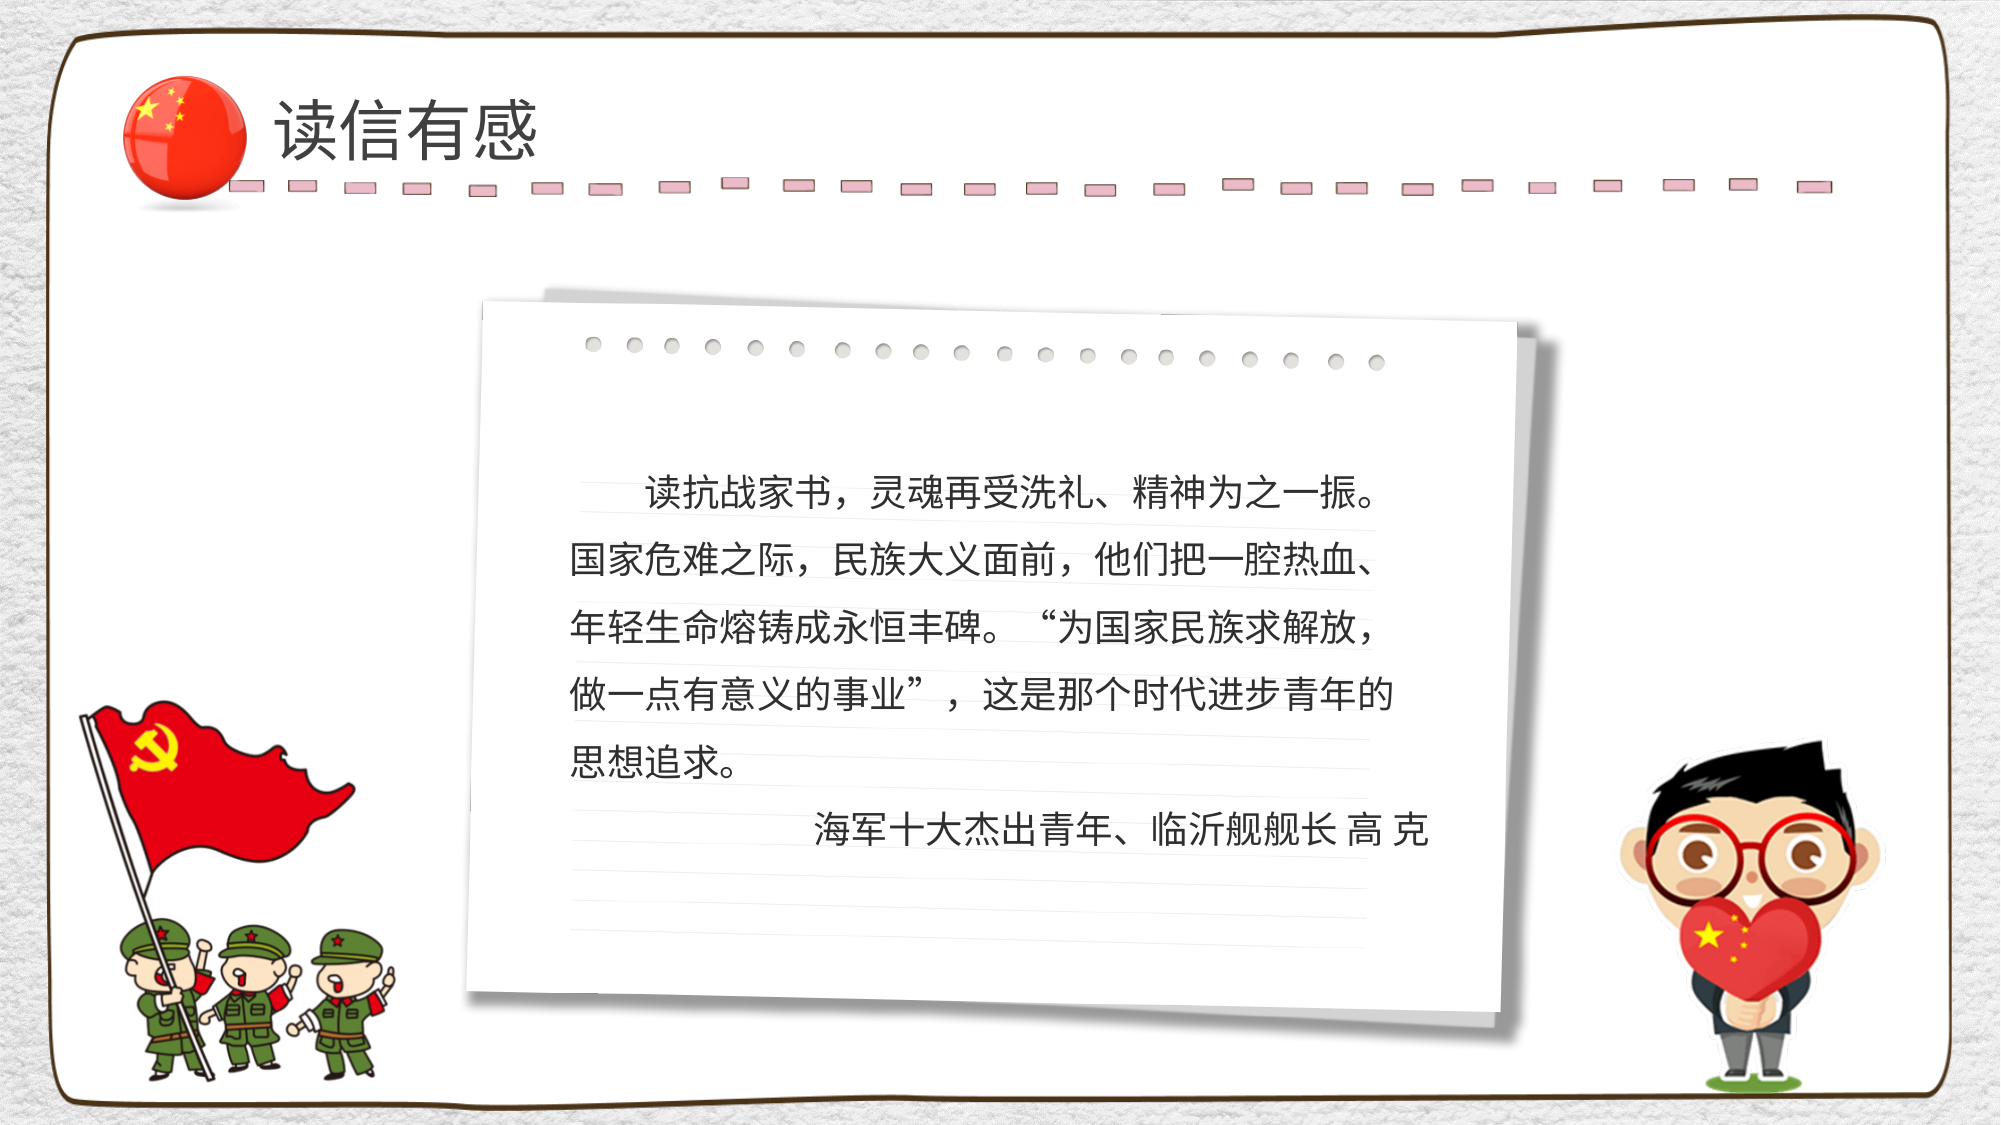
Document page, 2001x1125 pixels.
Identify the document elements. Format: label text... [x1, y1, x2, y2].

picture [0, 0, 2001, 1125]
text_box 读信有感 [281, 81, 1326, 177]
